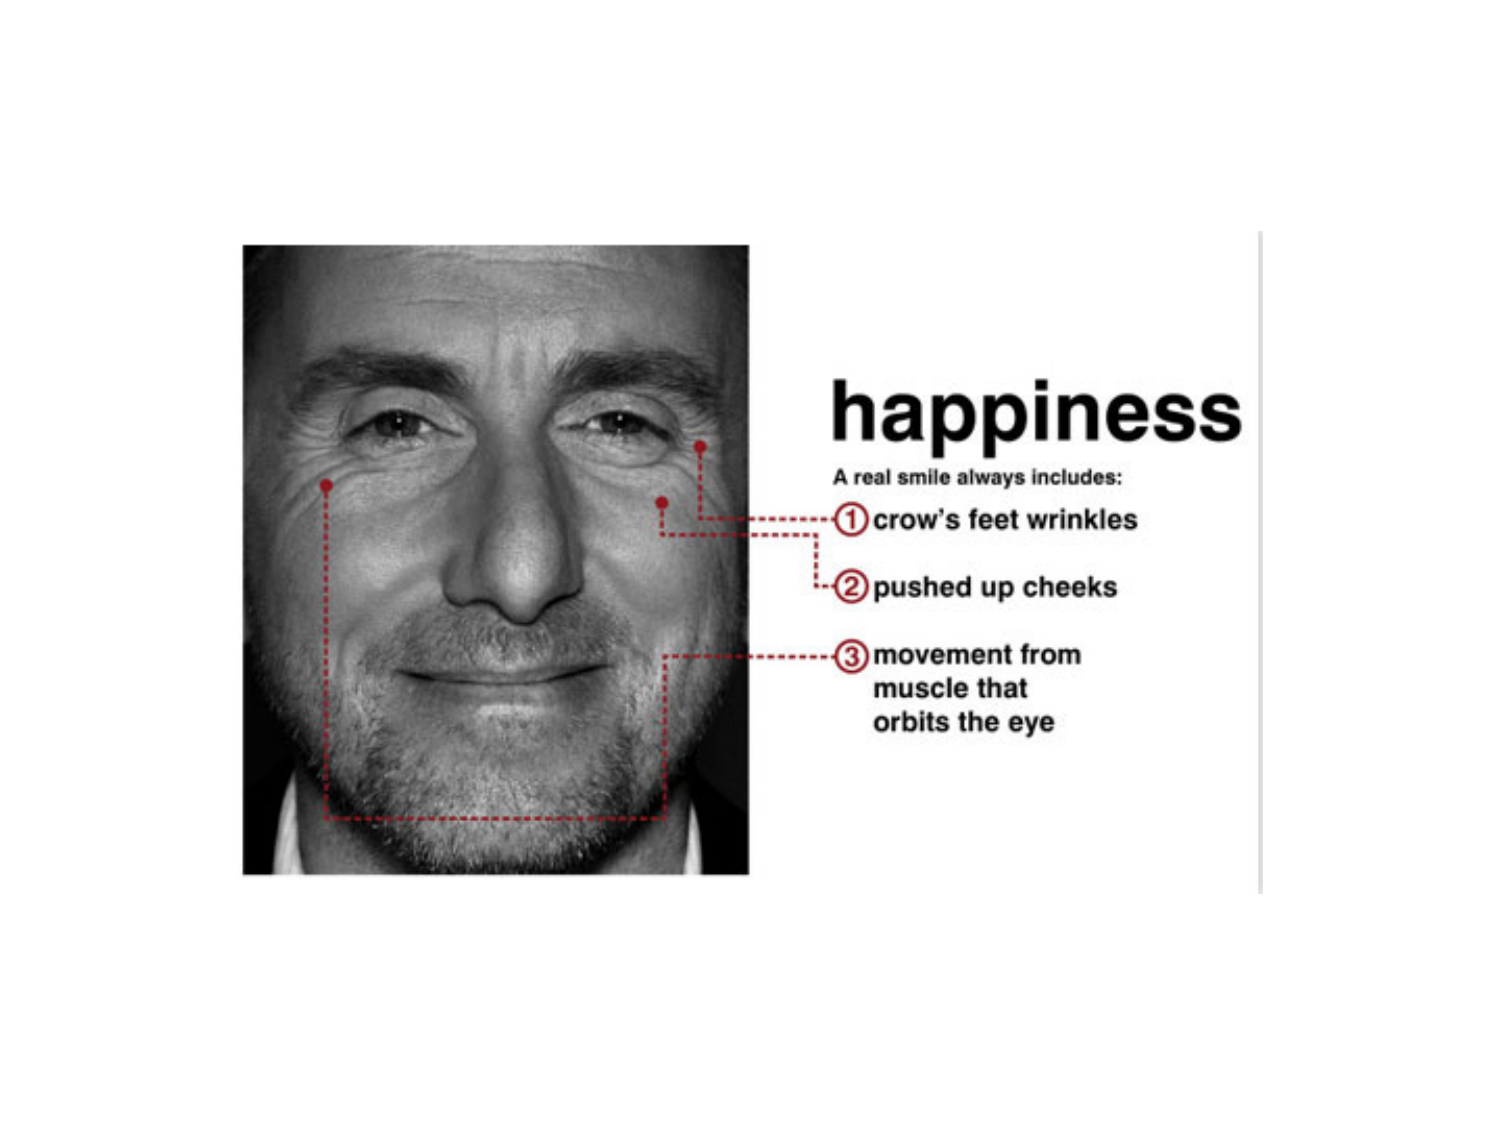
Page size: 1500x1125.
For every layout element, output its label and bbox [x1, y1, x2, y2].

picture [237, 230, 1263, 894]
